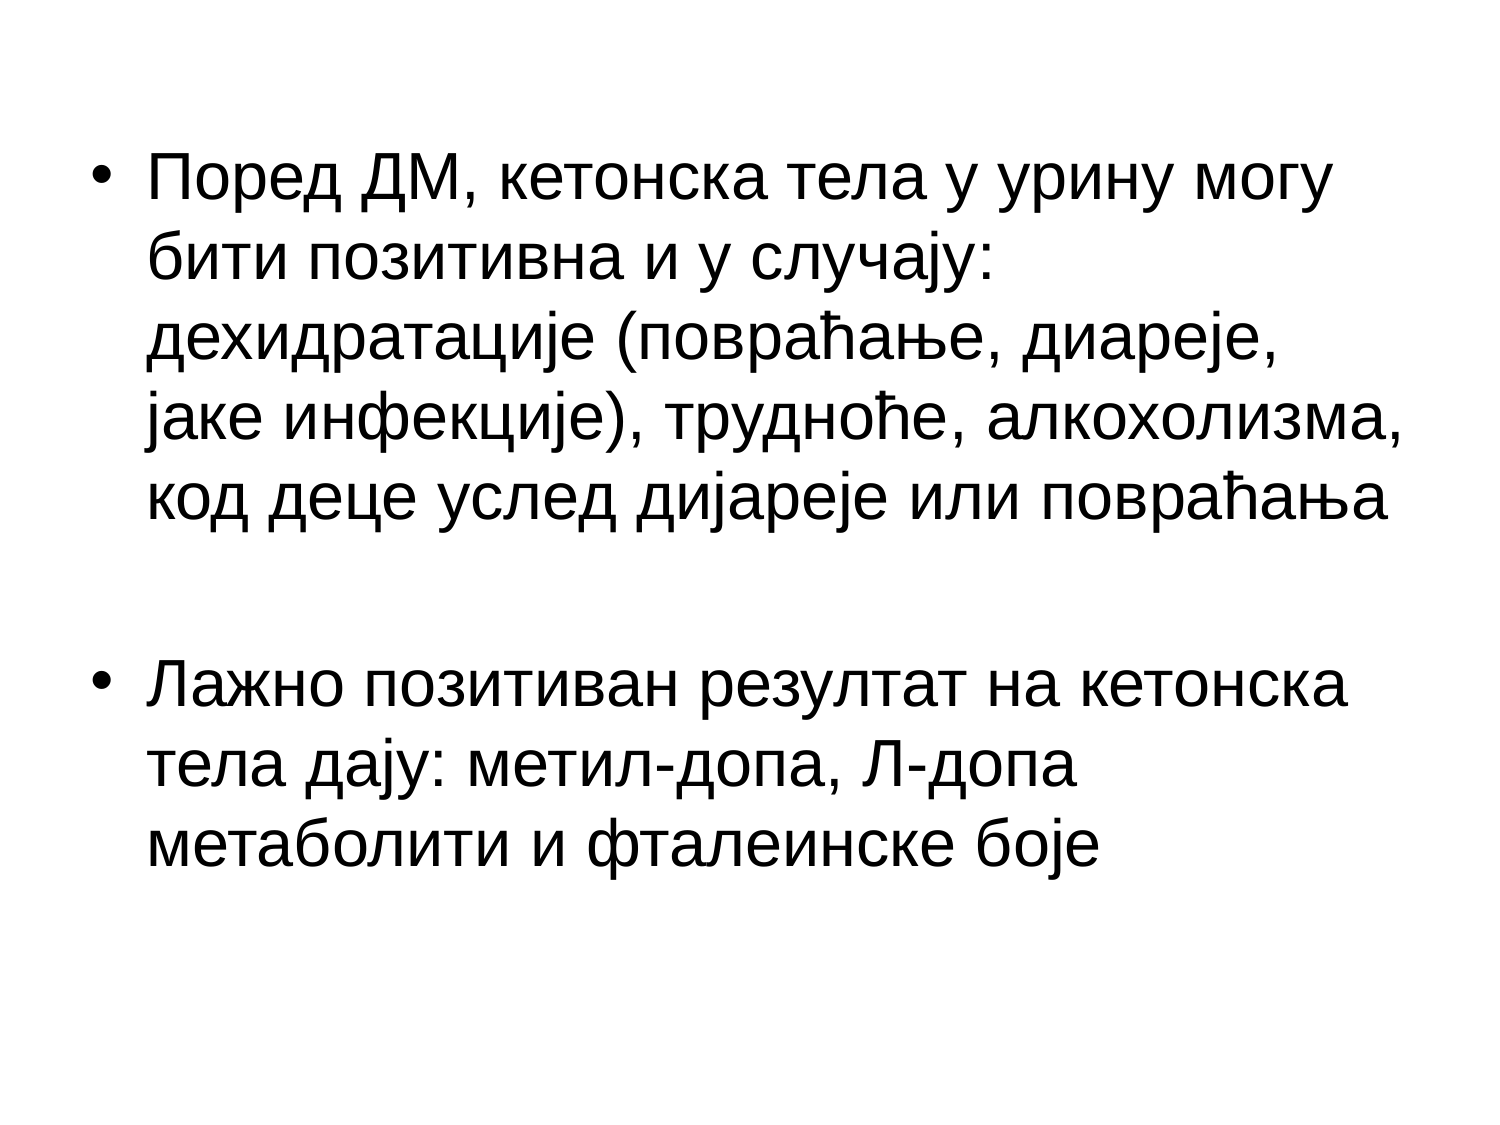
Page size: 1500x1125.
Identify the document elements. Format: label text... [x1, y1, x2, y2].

list Поред ДМ, кетонска тела у урину могу бити позитивна и у случају: дехидратације (повраћање, диареје, јаке инфекције), трудноће, алкохолизма, код деце услед дијареје или повраћања Лажно позитиван резултат на кетонска тела дају: метил-допа, Л-допа метаболити и фталеинске боје [75, 125, 1425, 1005]
